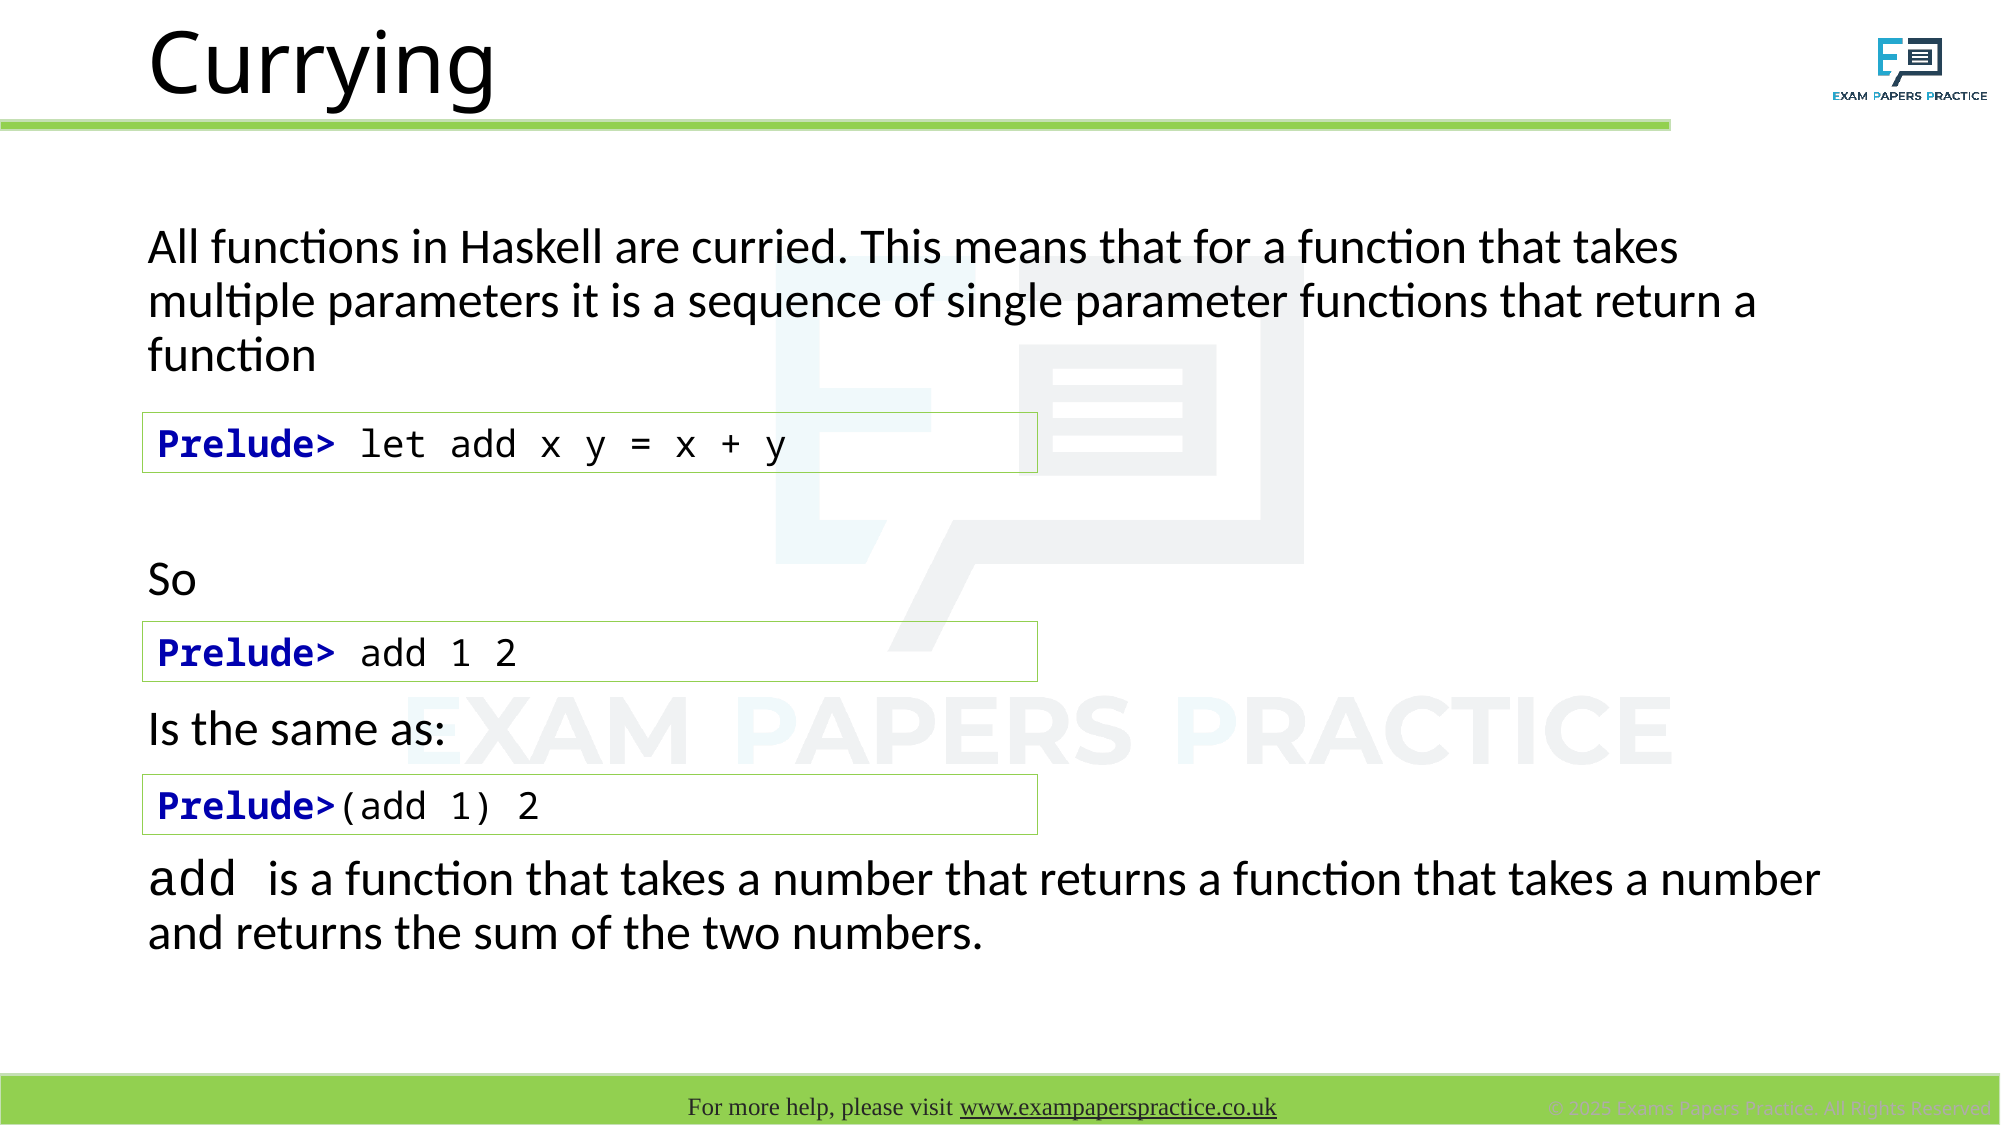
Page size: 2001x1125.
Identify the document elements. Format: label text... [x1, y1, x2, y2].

text_box Prelude> let add x y = x + y [142, 412, 1038, 473]
text_box Prelude> add 1 2 [142, 621, 1038, 682]
title Currying [132, 11, 1858, 121]
list All functions in Haskell are curried. This means that for a function that takes multiple parameters it is a sequence of single parameter functions that return a function So Is the same as: add is a function that takes a number that returns a function that takes a number and returns the sum of the two numbers. [132, 212, 1858, 1034]
text_box Prelude>(add 1) 2 [142, 774, 1038, 835]
